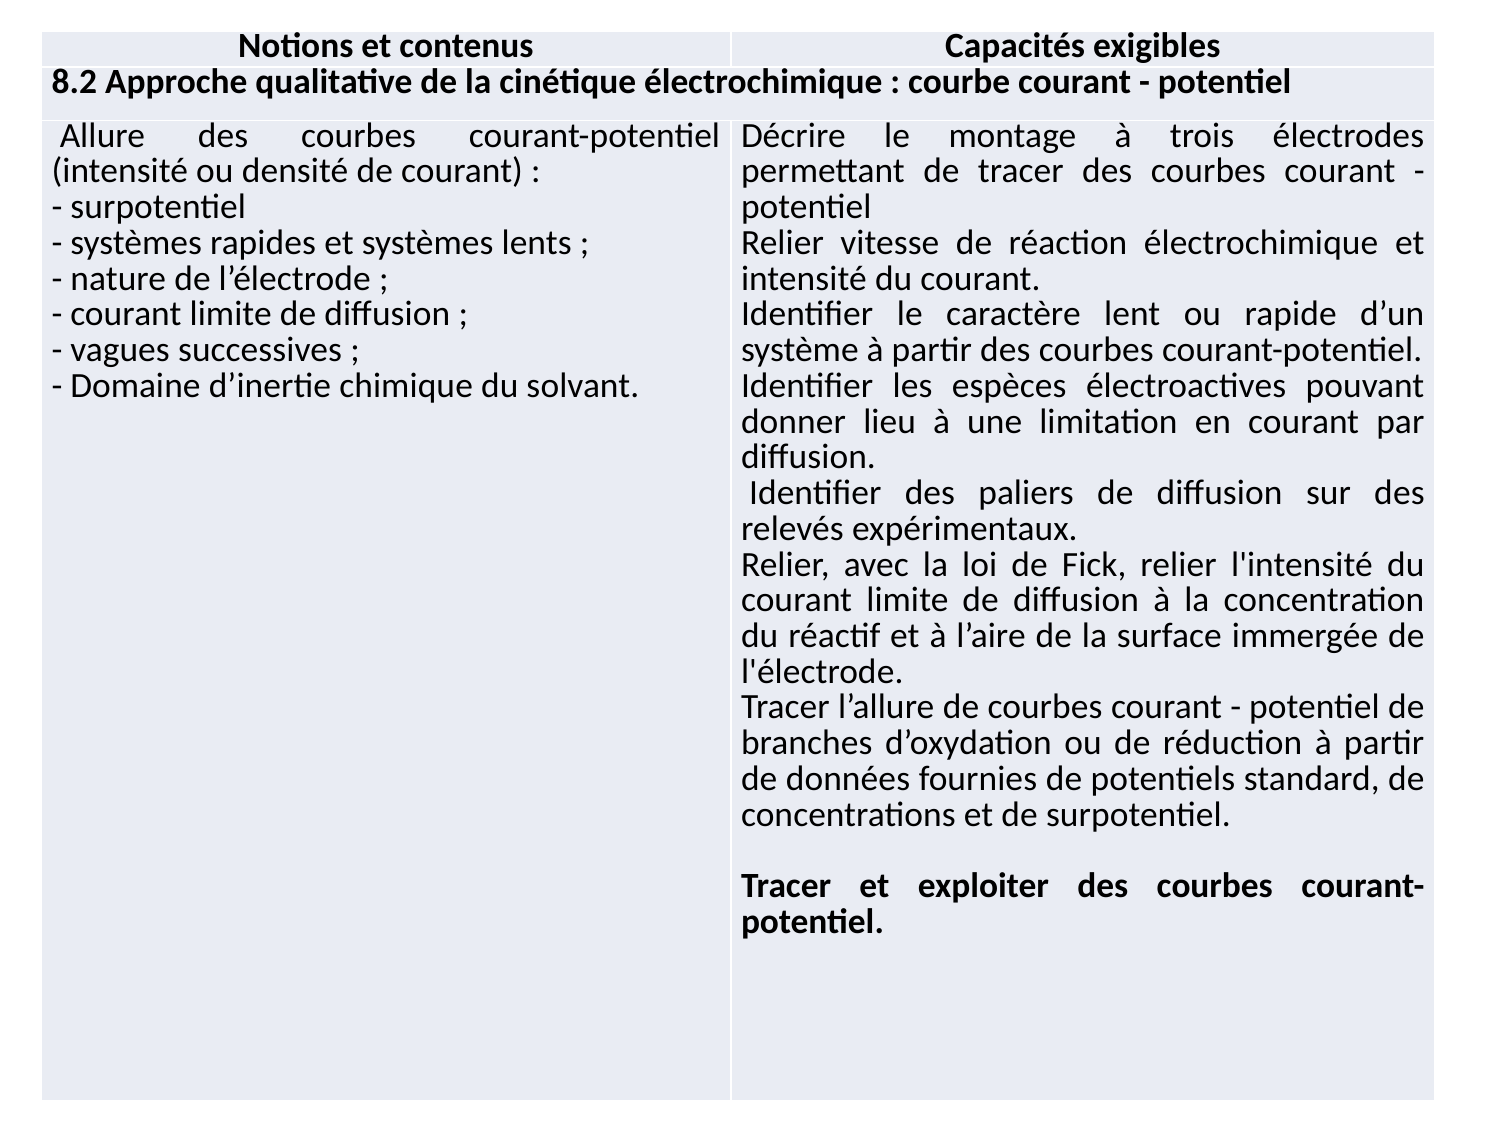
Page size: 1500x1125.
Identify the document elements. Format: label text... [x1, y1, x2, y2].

table_cell Allure des courbes courant-potentiel (intensité ou densité de courant) : - surpotentiel - systèmes rapides et systèmes lents ; - nature de l’électrode ; - courant limite de diffusion ; - vagues successives ; - Domaine d’inertie chimique du solvant. [42, 121, 730, 1100]
table_cell 8.2 Approche qualitative de la cinétique électrochimique : courbe courant - potentiel [42, 68, 1434, 120]
table_header Capacités exigibles [732, 32, 1434, 66]
table_header Notions et contenus [42, 32, 730, 66]
table_cell Décrire le montage à trois électrodes permettant de tracer des courbes courant - potentiel Relier vitesse de réaction électrochimique et intensité du courant. Identifier le caractère lent ou rapide d’un système à partir des courbes courant-potentiel. Identifier les espèces électroactives pouvant donner lieu à une limitation en courant par diffusion. Identifier des paliers de diffusion sur des relevés expérimentaux. Relier, avec la loi de Fick, relier l'intensité du courant limite de diffusion à la concentration du réactif et à l’aire de la surface immergée de l'électrode. Tracer l’allure de courbes courant - potentiel de branches d’oxydation ou de réduction à partir de données fournies de potentiels standard, de concentrations et de surpotentiel. Tracer et exploiter des courbes courant-potentiel. [732, 121, 1434, 1100]
